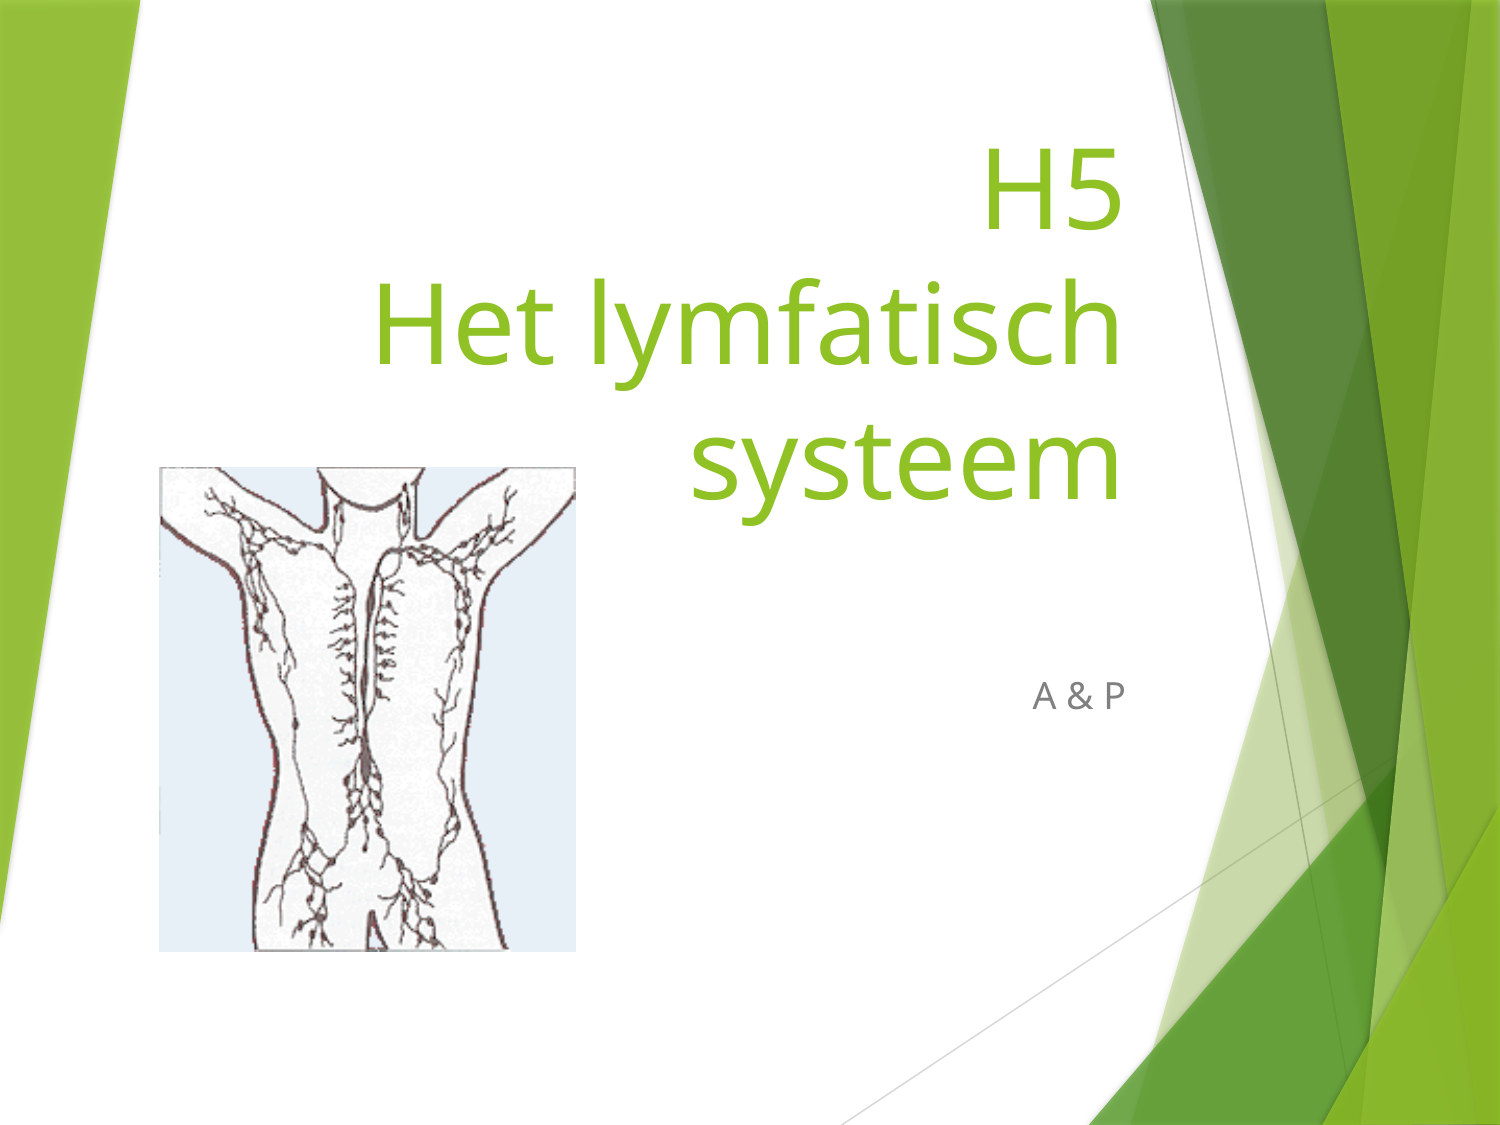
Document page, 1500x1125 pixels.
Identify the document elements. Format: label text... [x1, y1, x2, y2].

title H5 Het lymfatisch systeem [185, 394, 1142, 664]
subtitle A & P [581, 664, 1142, 845]
picture [158, 467, 577, 952]
